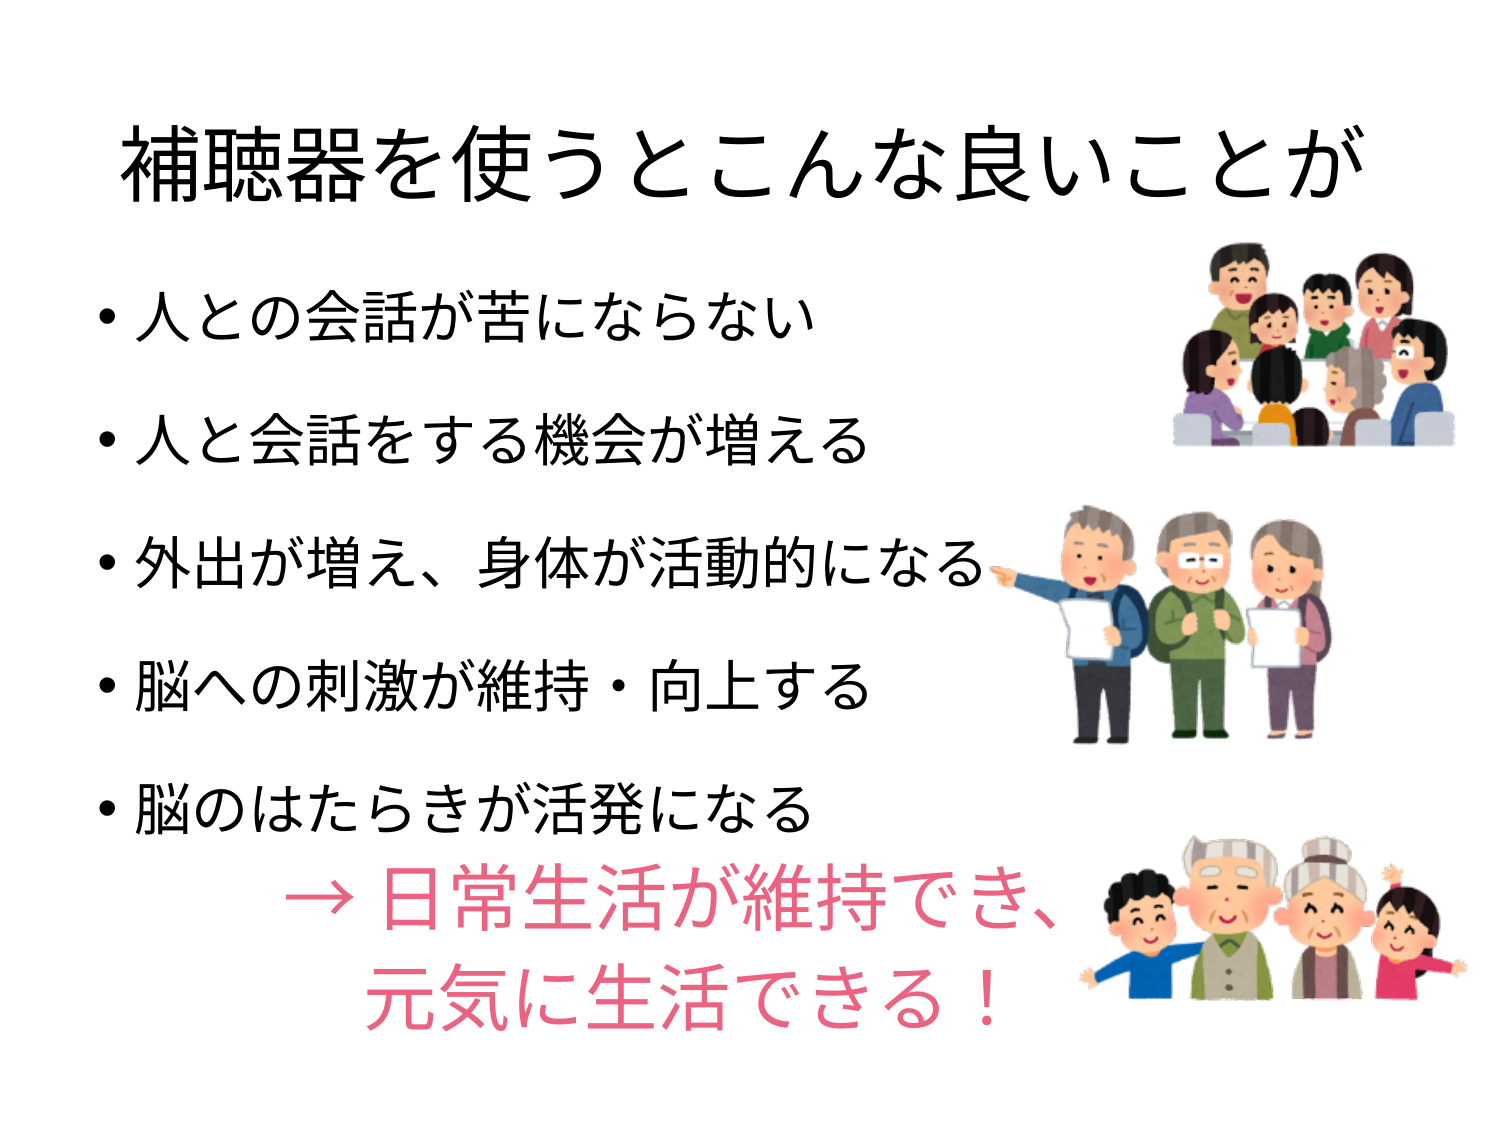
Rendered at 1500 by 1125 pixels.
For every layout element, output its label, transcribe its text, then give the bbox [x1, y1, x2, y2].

title 補聴器を使うとこんな良いことが [103, 59, 1397, 239]
list 人との会話が苦にならない 人と会話をする機会が増える 外出が増え、身体が活動的になる 脳への刺激が維持・向上する 脳のはたらきが活発になる →日常生活が維持でき、 元気に生活できる！ [46, 239, 1341, 1052]
picture [1076, 802, 1472, 1031]
picture [985, 218, 1462, 770]
